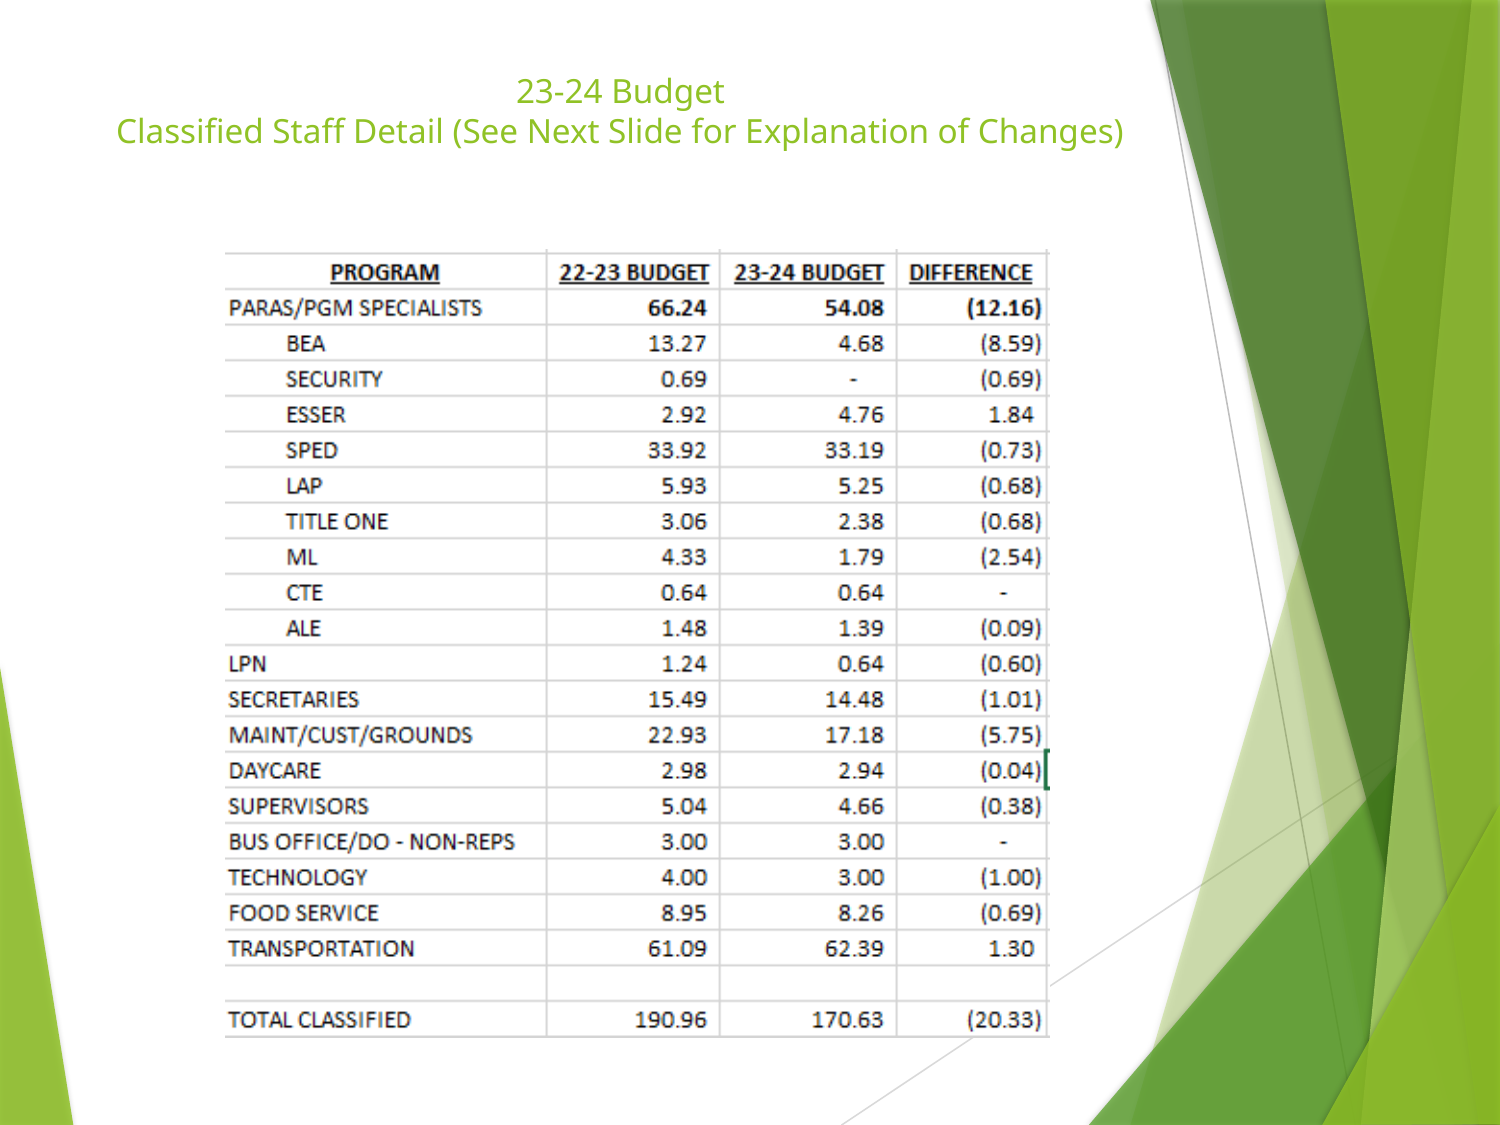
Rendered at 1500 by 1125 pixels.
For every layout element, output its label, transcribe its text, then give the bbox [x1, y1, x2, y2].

title 23-24 Budget Classified Staff Detail (See Next Slide for Explanation of Changes) [99, 62, 1142, 163]
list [224, 249, 1051, 1038]
